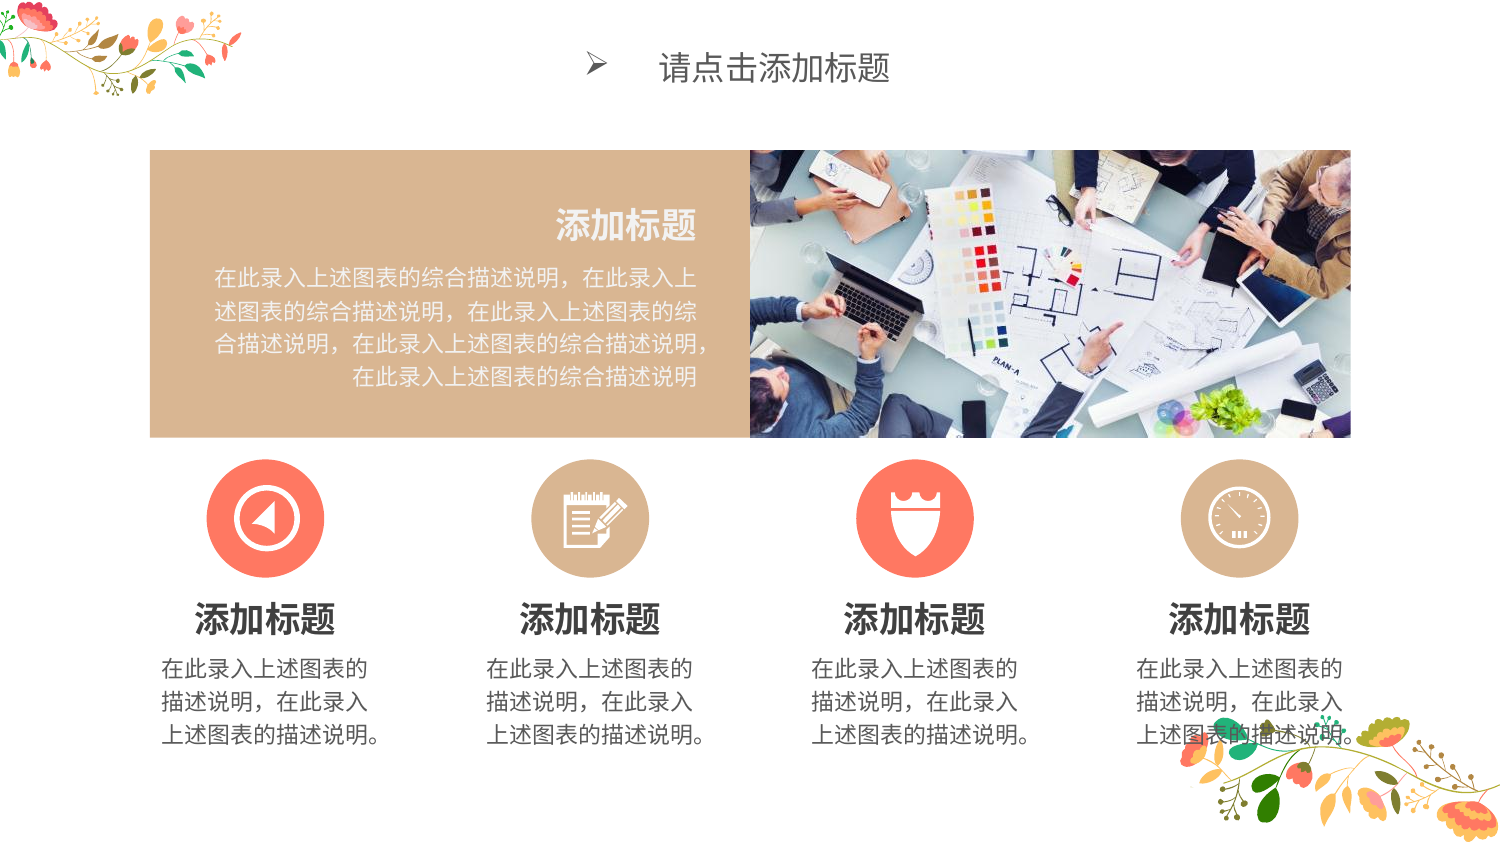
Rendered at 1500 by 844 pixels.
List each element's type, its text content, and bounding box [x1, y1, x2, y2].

text_box [205, 458, 326, 579]
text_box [890, 492, 941, 557]
text_box 在此录入上述图表的描述说明，在此录入上述图表的描述说明。 [793, 643, 1037, 754]
text_box [530, 458, 651, 579]
text_box 在此录入上述图表的描述说明，在此录入上述图表的描述说明。 [1118, 643, 1361, 754]
text_box [149, 149, 751, 439]
text_box 添加标题 [819, 591, 1011, 643]
text_box [1179, 458, 1300, 579]
text_box [751, 149, 1352, 438]
text_box 在此录入上述图表的综合描述说明，在此录入上述图表的综合描述说明，在此录入上述图表的综合描述说明，在此录入上述图表的综合描述说明，在此录入上述图表的综合描述说明 [192, 252, 709, 396]
text_box 在此录入上述图表的描述说明，在此录入上述图表的描述说明。 [144, 643, 387, 754]
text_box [563, 492, 628, 548]
text_box 添加标题 [169, 591, 361, 643]
text_box 在此录入上述图表的描述说明，在此录入上述图表的描述说明。 [468, 643, 712, 754]
text_box 添加标题 [494, 591, 686, 643]
text_box 请点击添加标题 [568, 40, 907, 95]
text_box 添加标题 [1144, 591, 1336, 643]
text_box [1208, 486, 1271, 549]
text_box 添加标题 [543, 197, 709, 251]
text_box [855, 458, 975, 579]
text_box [234, 484, 300, 552]
